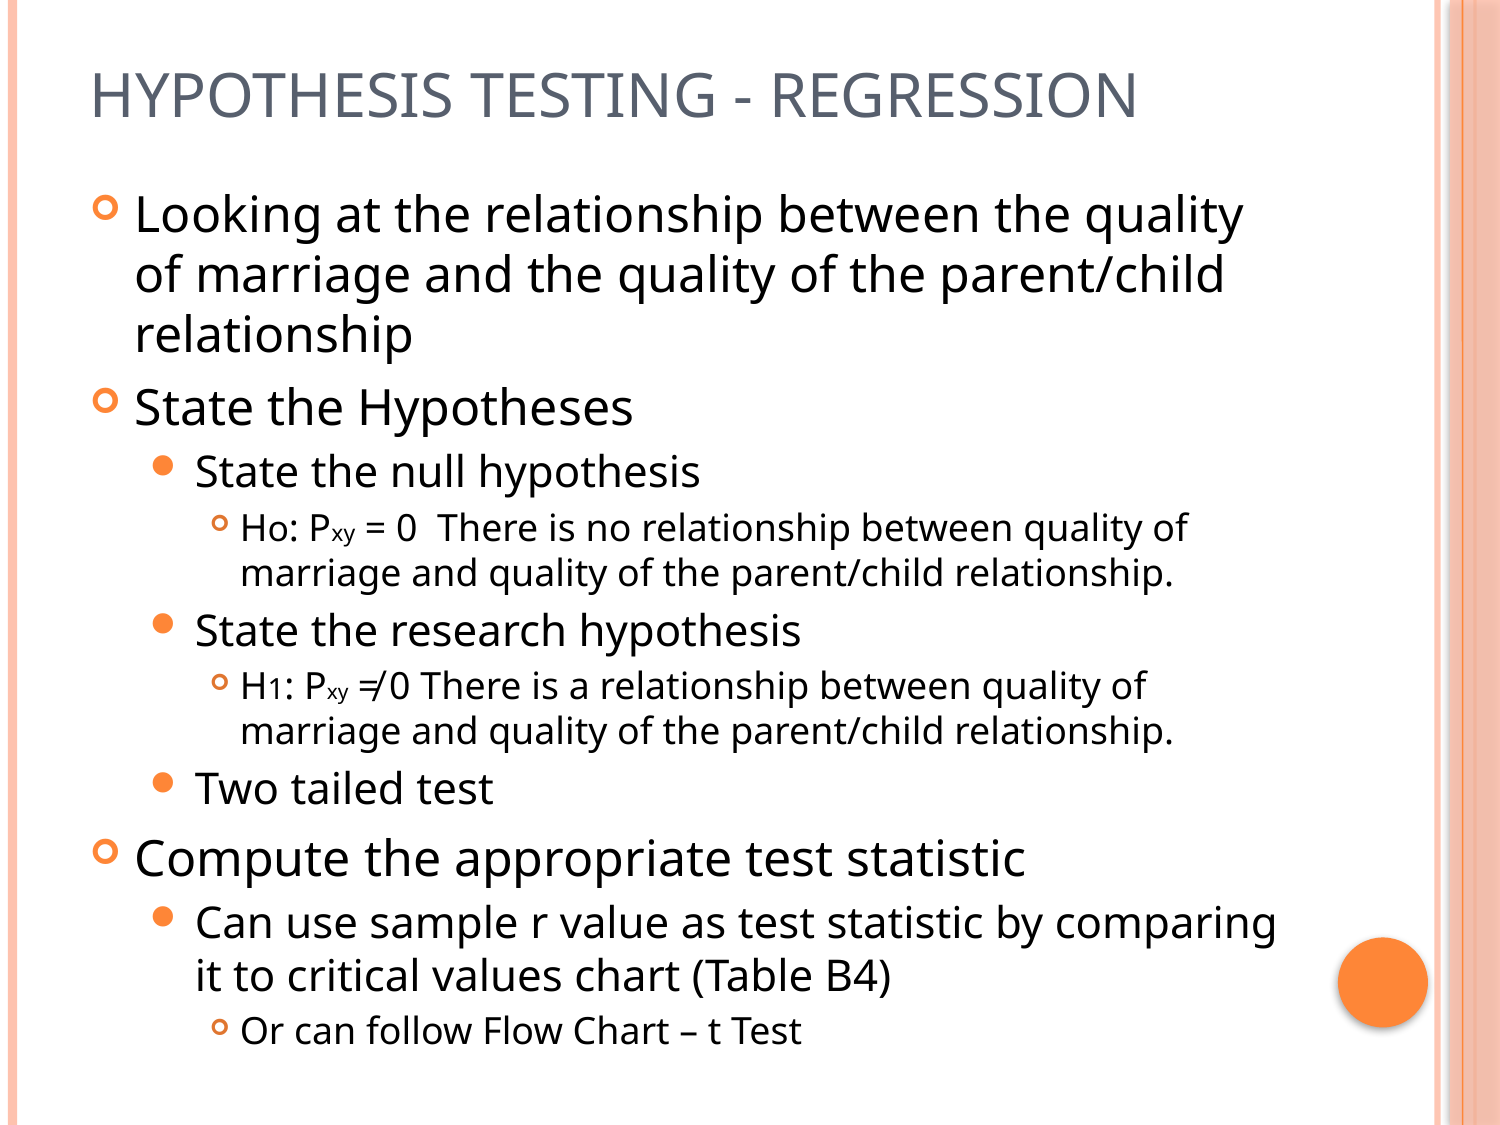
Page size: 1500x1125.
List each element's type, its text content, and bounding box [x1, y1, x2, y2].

list Looking at the relationship between the quality of marriage and the quality of the parent/child relationship State the Hypotheses State the null hypothesis Ho: Pxy = 0 There is no relationship between quality of marriage and quality of the parent/child relationship. State the research hypothesis H1: Pxy ≠ 0 There is a relationship between quality of marriage and quality of the parent/child relationship. Two tailed test Compute the appropriate test statistic Can use sample r value as test statistic by comparing it to critical values chart (Table B4) Or can follow Flow Chart – t Test [75, 174, 1300, 1062]
title Hypothesis Testing - Regression [75, 45, 1300, 138]
